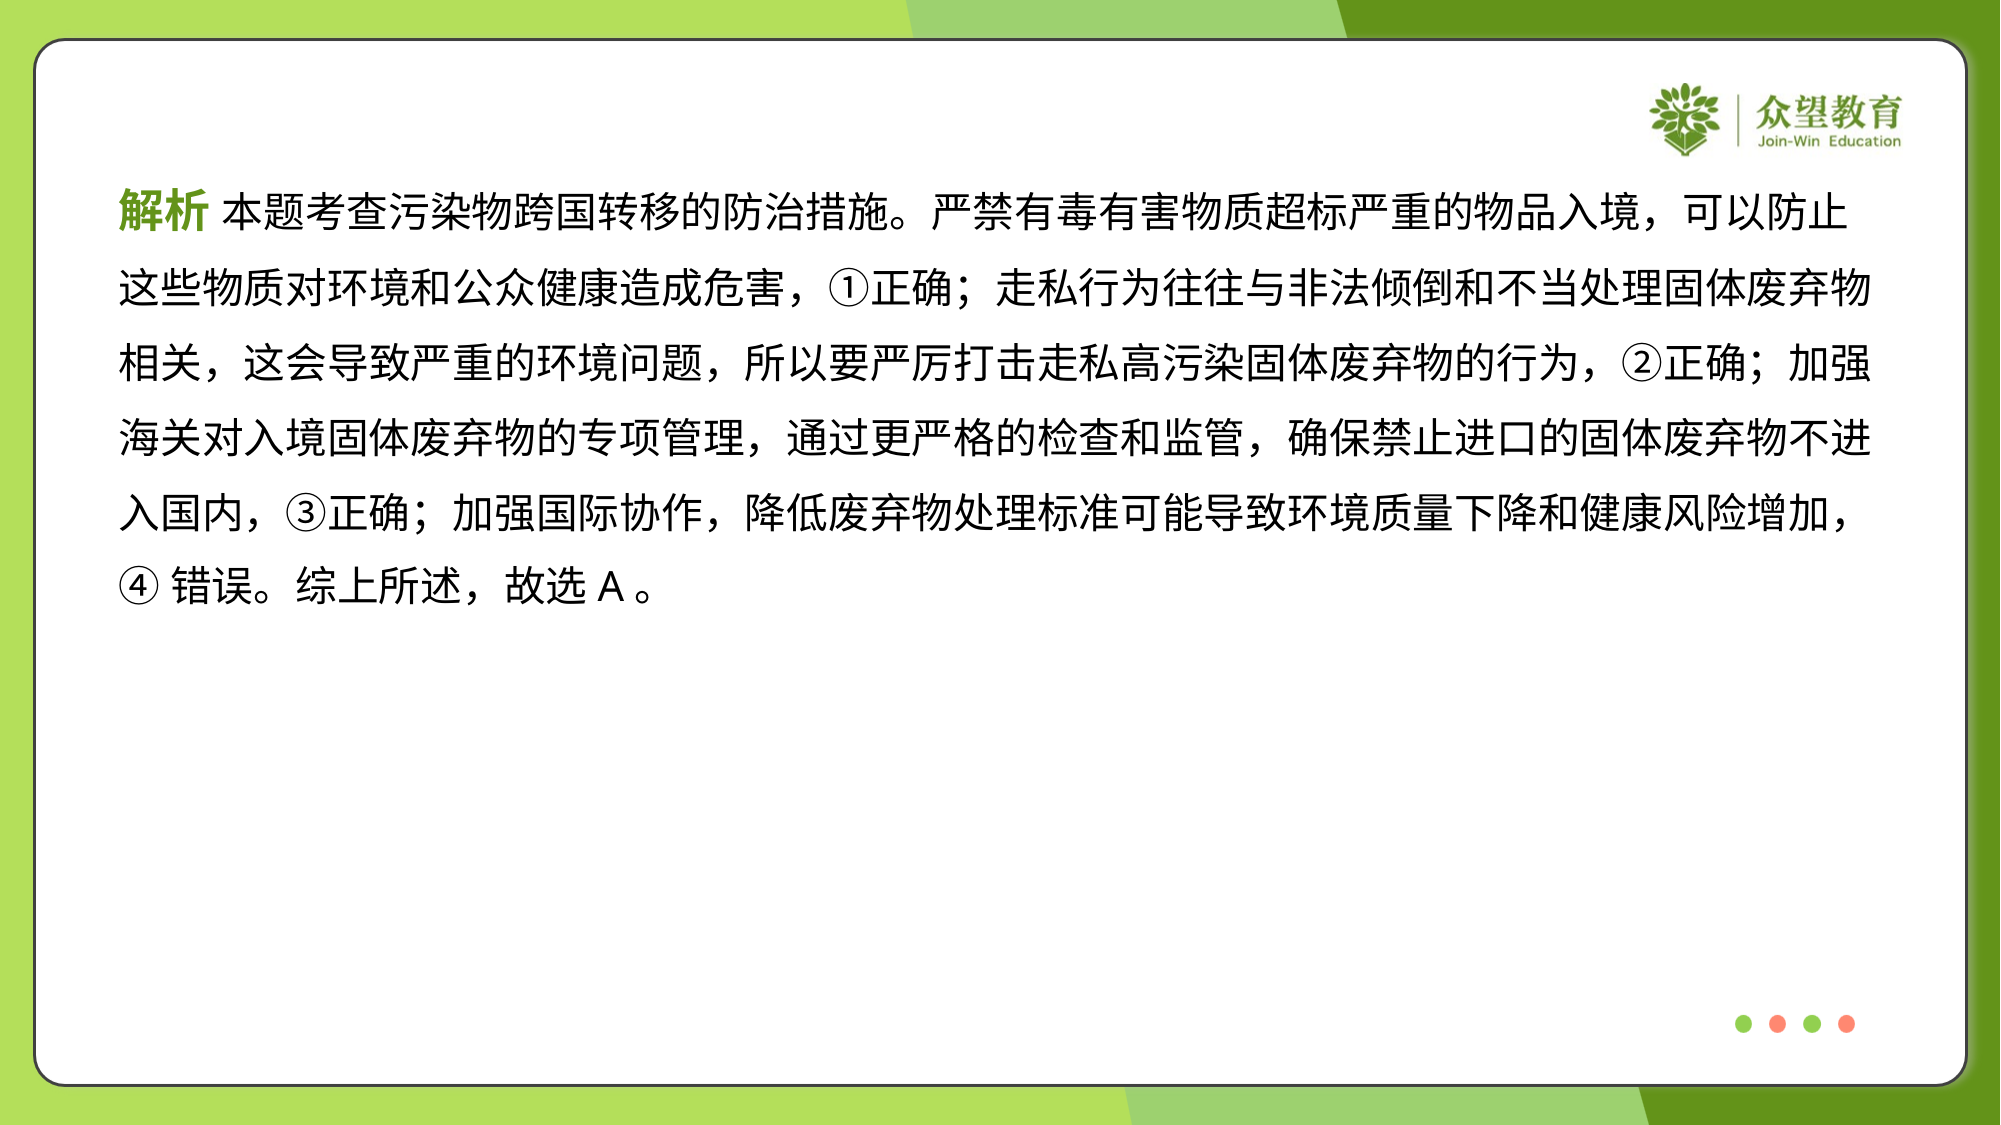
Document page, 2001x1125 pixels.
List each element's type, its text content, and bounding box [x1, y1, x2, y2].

picture [0, 0, 2000, 1125]
text_box 解析 本题考查污染物跨国转移的防治措施。严禁有毒有害物质超标严重的物品入境，可以防止 这些物质对环境和公众健康造成危害，①正确；走私行为往往与非法倾倒和不当处理固体废弃物 相关，这会导致严重的环境问题，所以要严厉打击走私高污染固体废弃物的行为，②正确；加强 海关对入境固体废弃物的专项管理，通过更严格的检查和监管，确保禁止进口的固体废弃物不进 入国内，③正确；加强国际协作，降低废弃物处理标准可能导致环境质量下降和健康风险增加， ④错误。综上所述，故选A。 [118, 159, 1883, 602]
